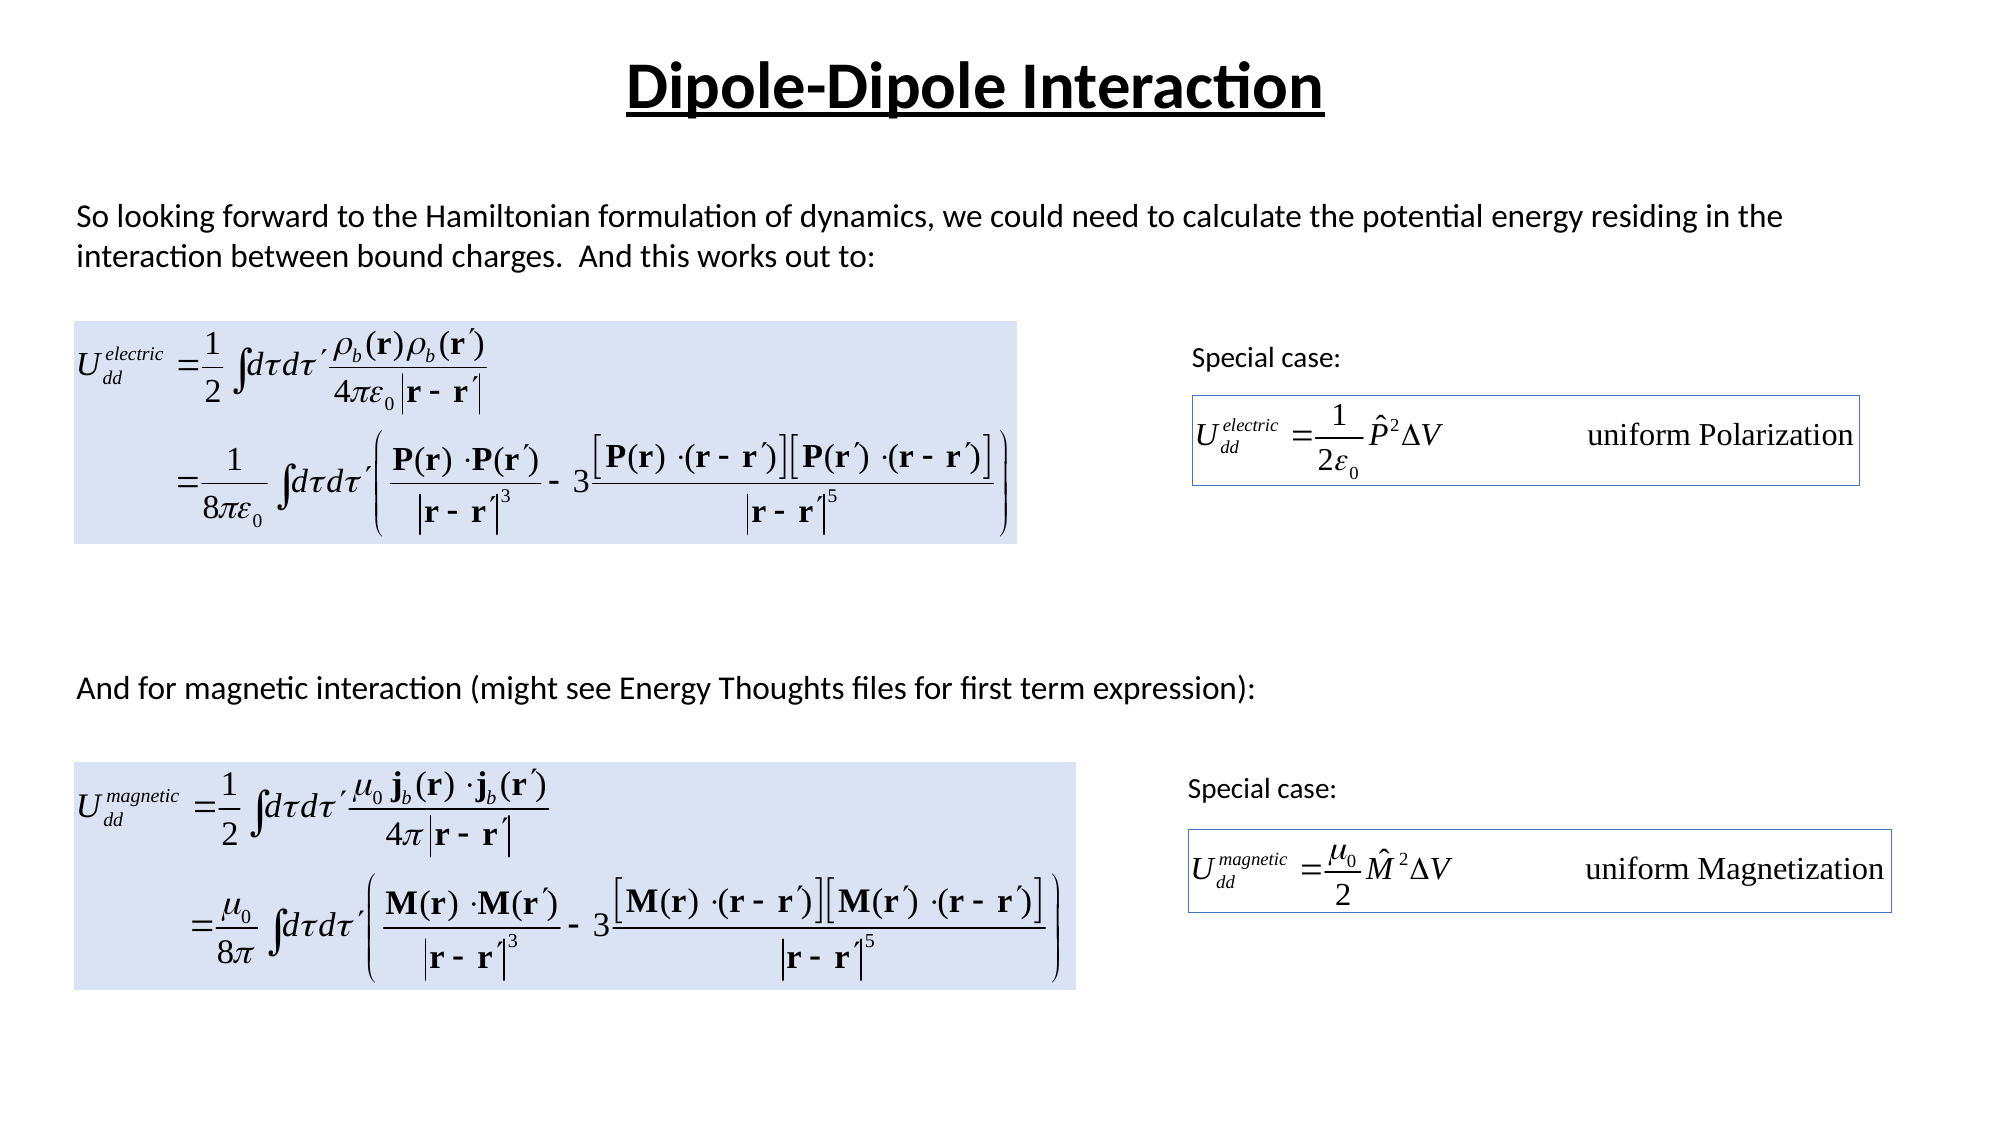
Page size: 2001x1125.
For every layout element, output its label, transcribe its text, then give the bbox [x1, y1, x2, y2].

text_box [1192, 395, 1860, 486]
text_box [73, 321, 1018, 545]
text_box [73, 761, 1076, 991]
text_box Special case: [1173, 761, 1438, 812]
text_box Special case: [1177, 331, 1442, 382]
text_box Dipole-Dipole Interaction [611, 43, 1389, 153]
text_box And for magnetic interaction (might see Energy Thoughts files for first term expression): [61, 658, 1319, 714]
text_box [1188, 829, 1892, 913]
text_box So looking forward to the Hamiltonian formulation of dynamics, we could need to calculate the potential energy residing in the interaction between bound charges. And this works out to: [61, 187, 1847, 282]
